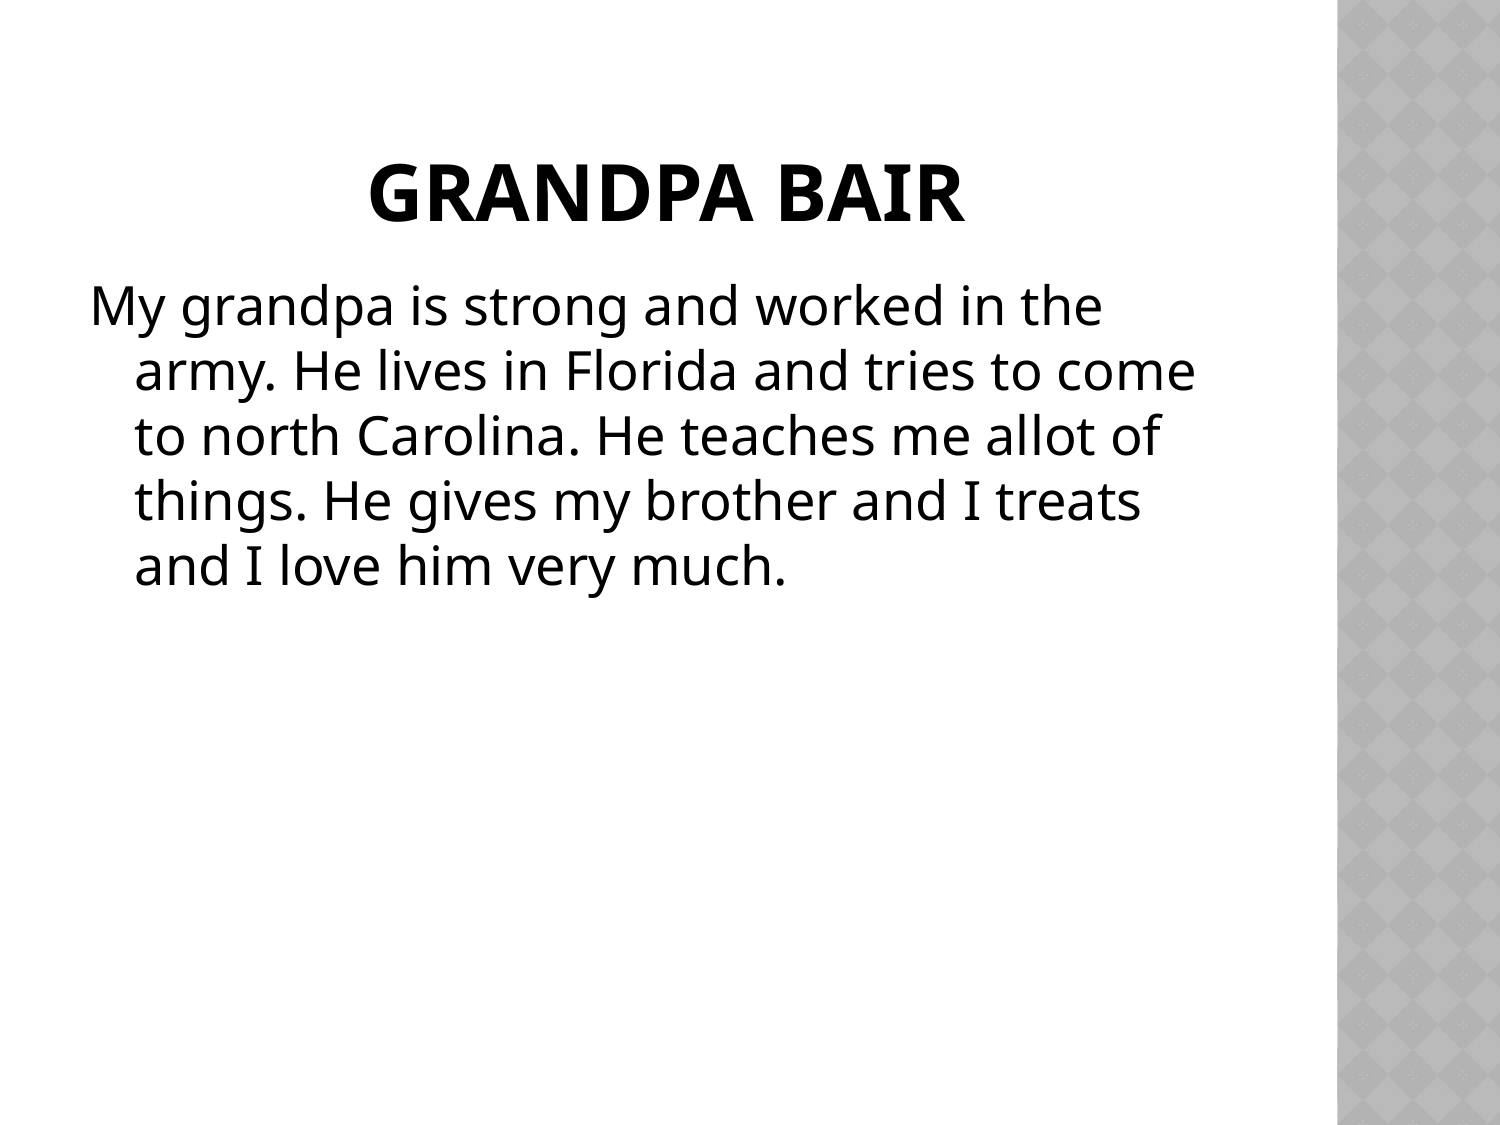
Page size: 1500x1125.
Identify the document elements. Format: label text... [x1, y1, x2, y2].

list My grandpa is strong and worked in the army. He lives in Florida and tries to come to north Carolina. He teaches me allot of things. He gives my brother and I treats and I love him very much. [75, 264, 1263, 1059]
title grandpa BAir [62, 50, 1250, 238]
